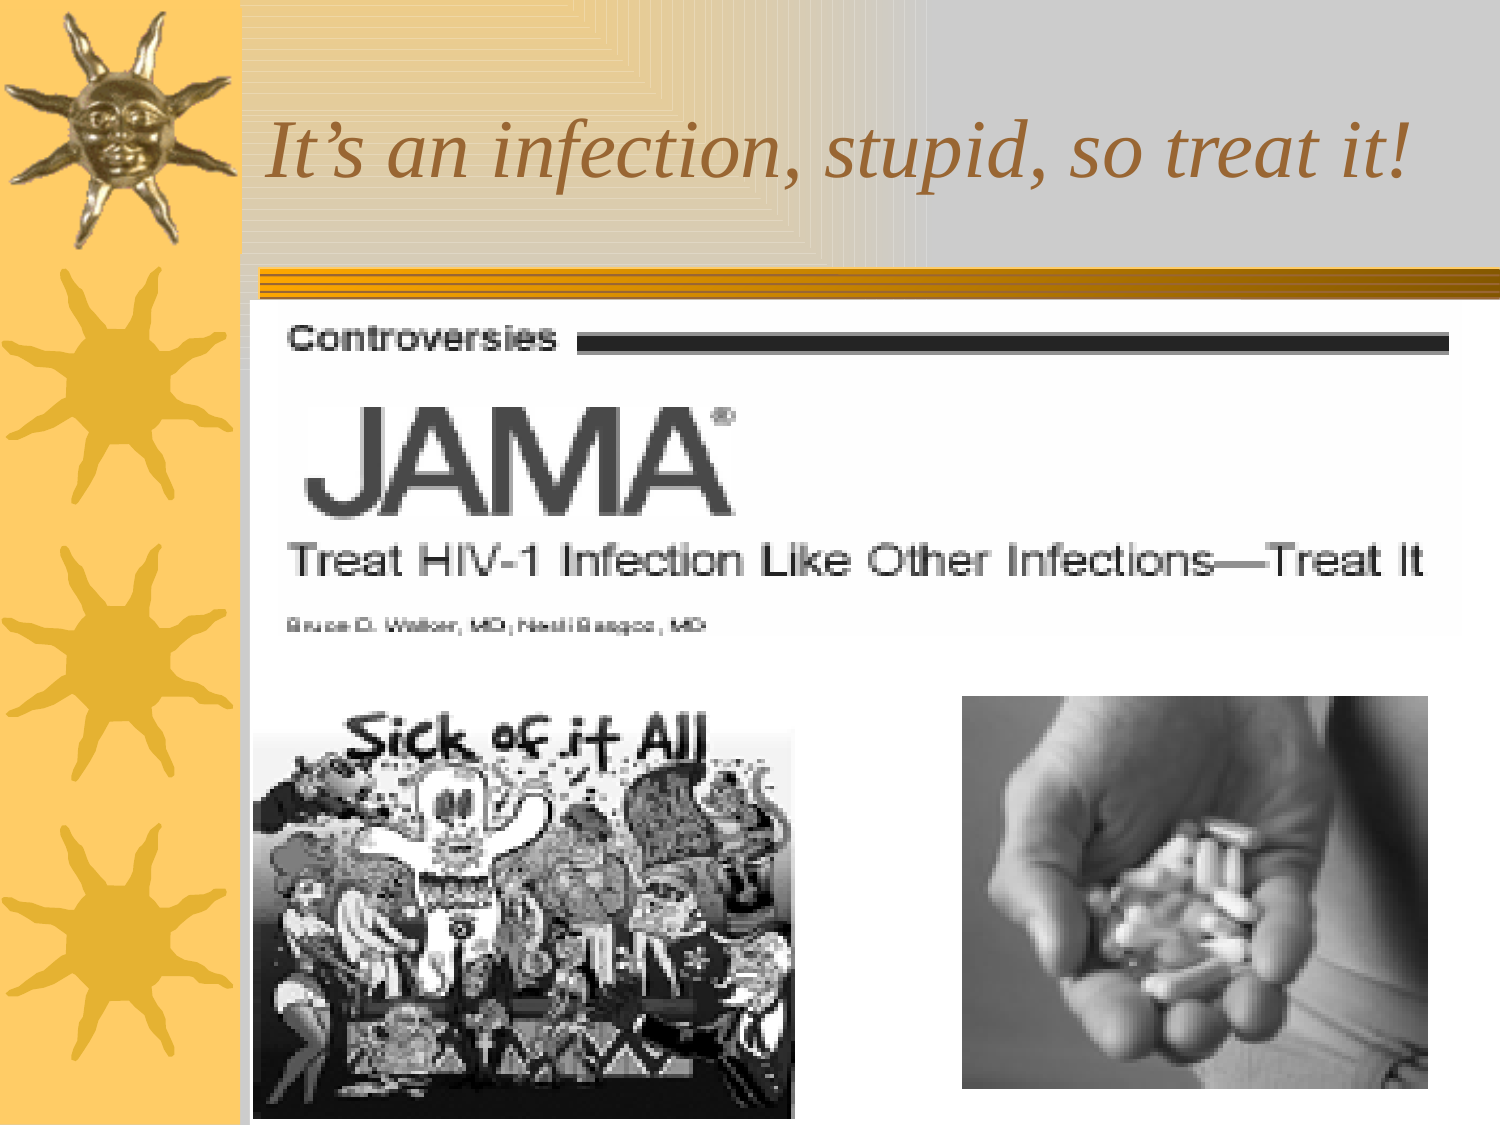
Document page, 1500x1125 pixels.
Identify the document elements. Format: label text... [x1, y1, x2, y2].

picture [1, 8, 242, 254]
picture [249, 299, 1500, 1125]
title It’s an infection, stupid, so treat it! [250, 49, 1492, 238]
